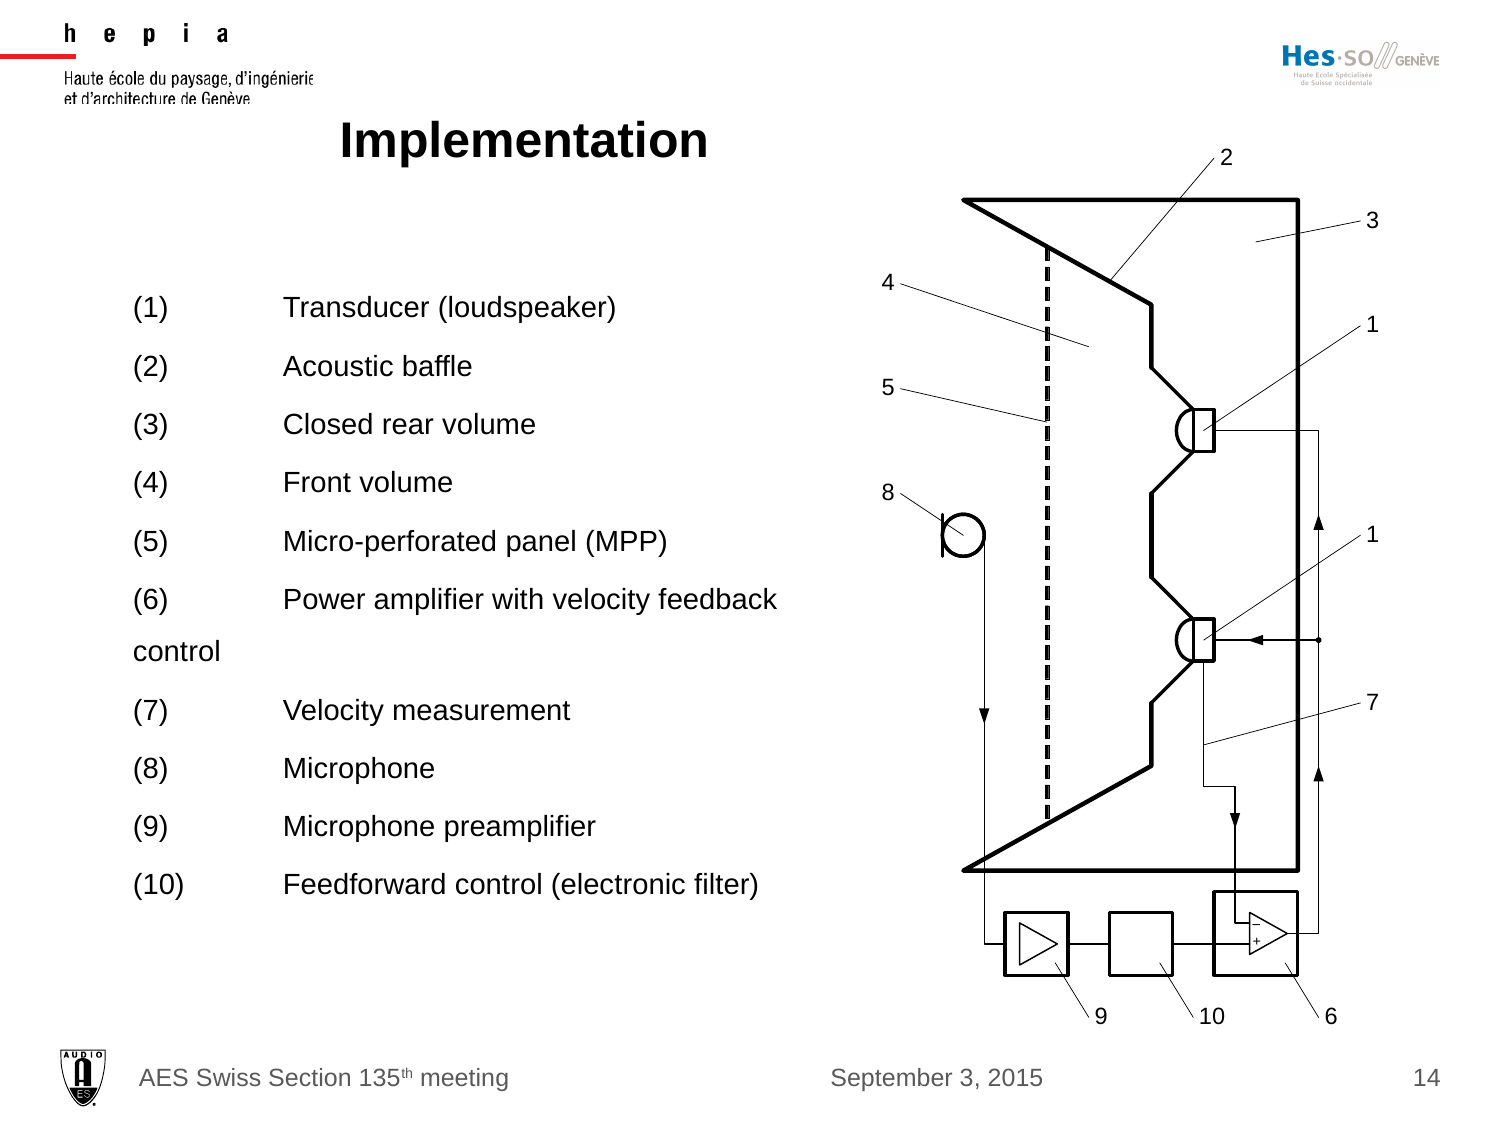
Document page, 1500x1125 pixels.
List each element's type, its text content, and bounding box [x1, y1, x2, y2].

list Implementation [324, 99, 1441, 264]
list (1) Transducer (loudspeaker) (2) Acoustic baffle (3) Closed rear volume (4) Front volume (5) Micro-perforated panel (MPP) (6) Power amplifier with velocity feedback control (7) Velocity measurement (8) Microphone (9) Microphone preamplifier (10) Feedforward control (electronic filter) [118, 196, 833, 976]
picture [879, 138, 1382, 1034]
picture [1281, 40, 1441, 87]
slide_number 14 [1352, 1050, 1441, 1103]
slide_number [549, 1050, 1341, 1103]
footer AES Swiss Section 135th meeting [123, 1050, 538, 1103]
